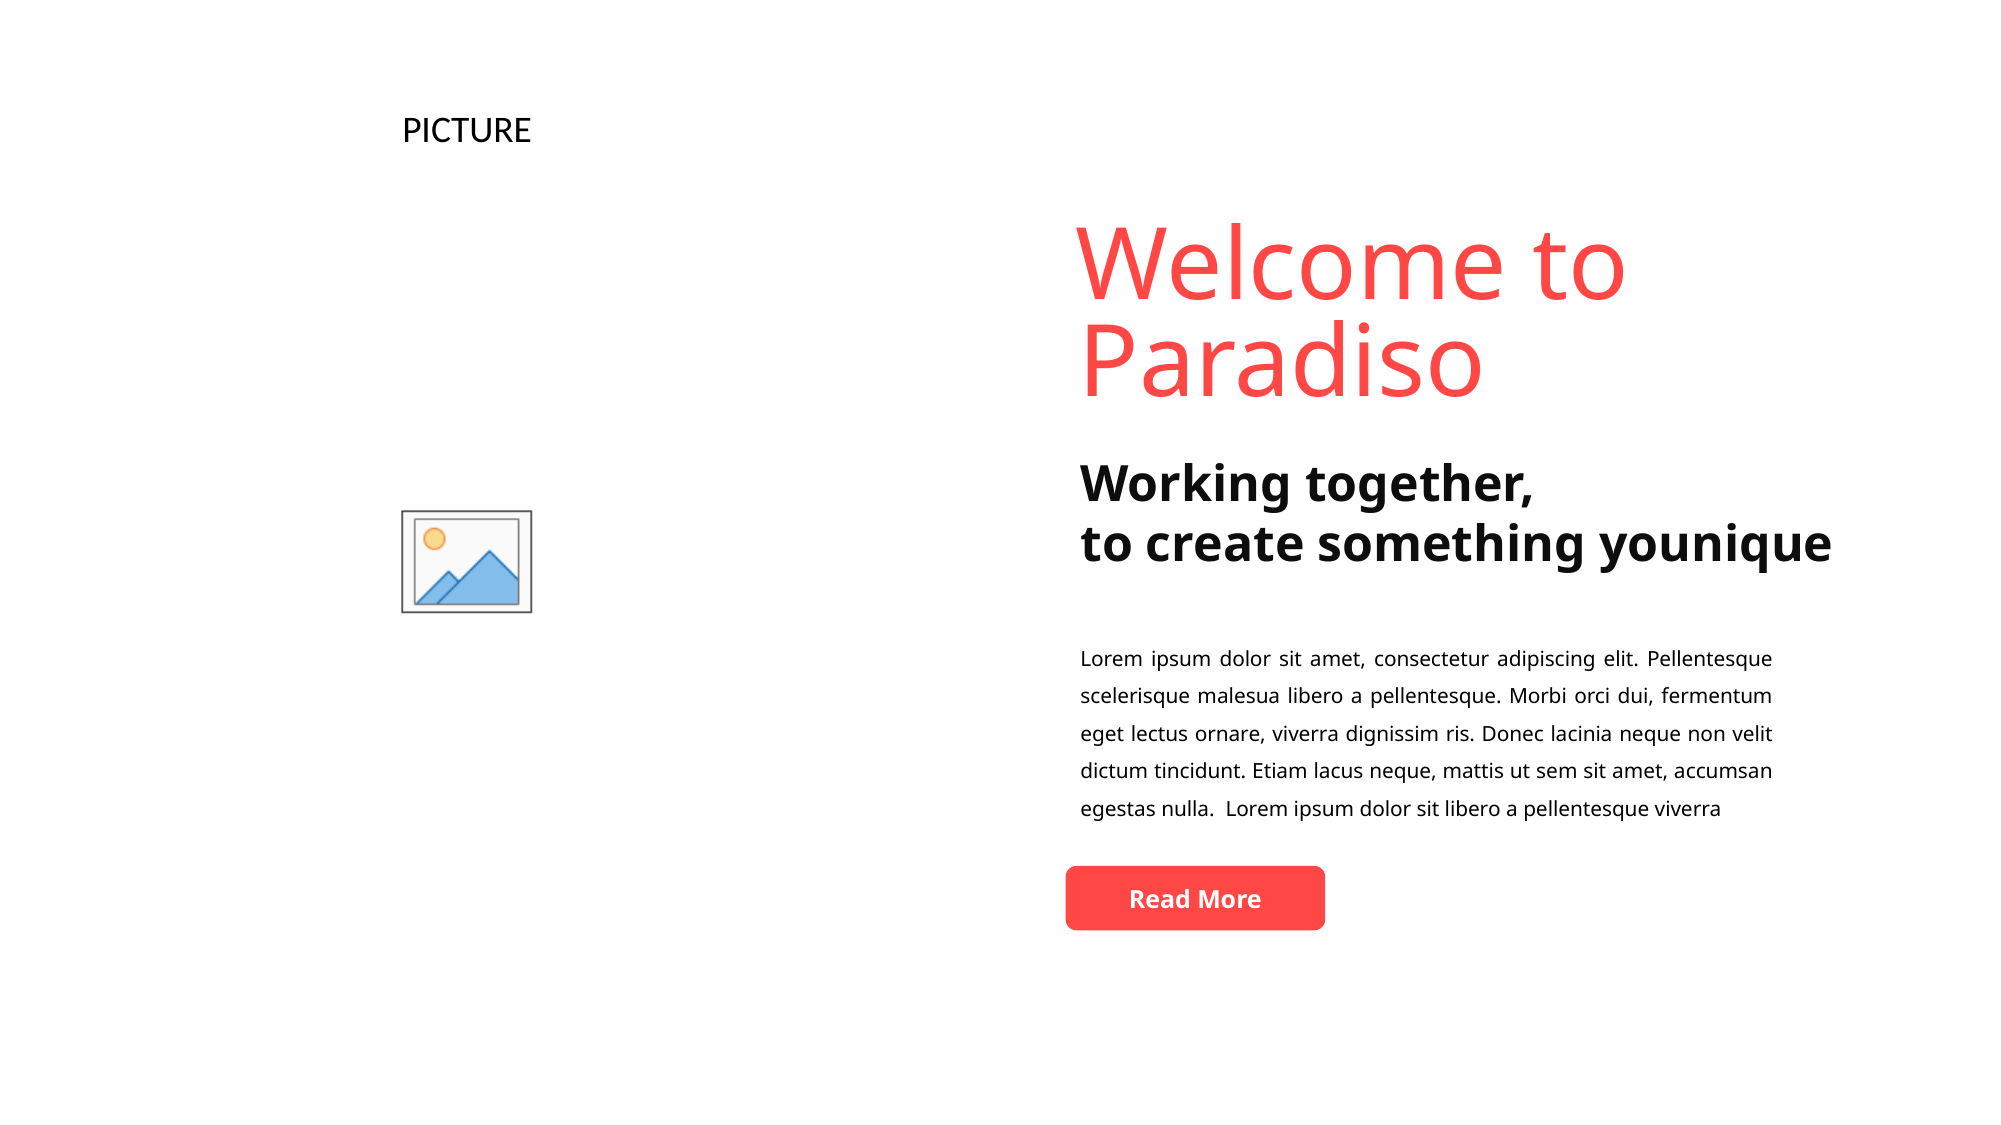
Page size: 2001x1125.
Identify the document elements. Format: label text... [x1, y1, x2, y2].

text_box Working together, to create something younique [1065, 444, 1924, 579]
text_box [1064, 864, 1327, 932]
text_box Paradiso [1068, 291, 2000, 422]
picture [0, 97, 935, 1028]
text_box Lorem ipsum dolor sit amet, consectetur adipiscing elit. Pellentesque scelerisque malesua libero a pellentesque. Morbi orci dui, fermentum eget lectus ornare, viverra dignissim ris. Donec lacinia neque non velit dictum tincidunt. Etiam lacus neque, mattis ut sem sit amet, accumsan egestas nulla. Lorem ipsum dolor sit libero a pellentesque viverra [1065, 625, 1788, 828]
text_box Read More [1065, 876, 1326, 921]
text_box Welcome to [1065, 194, 2000, 325]
